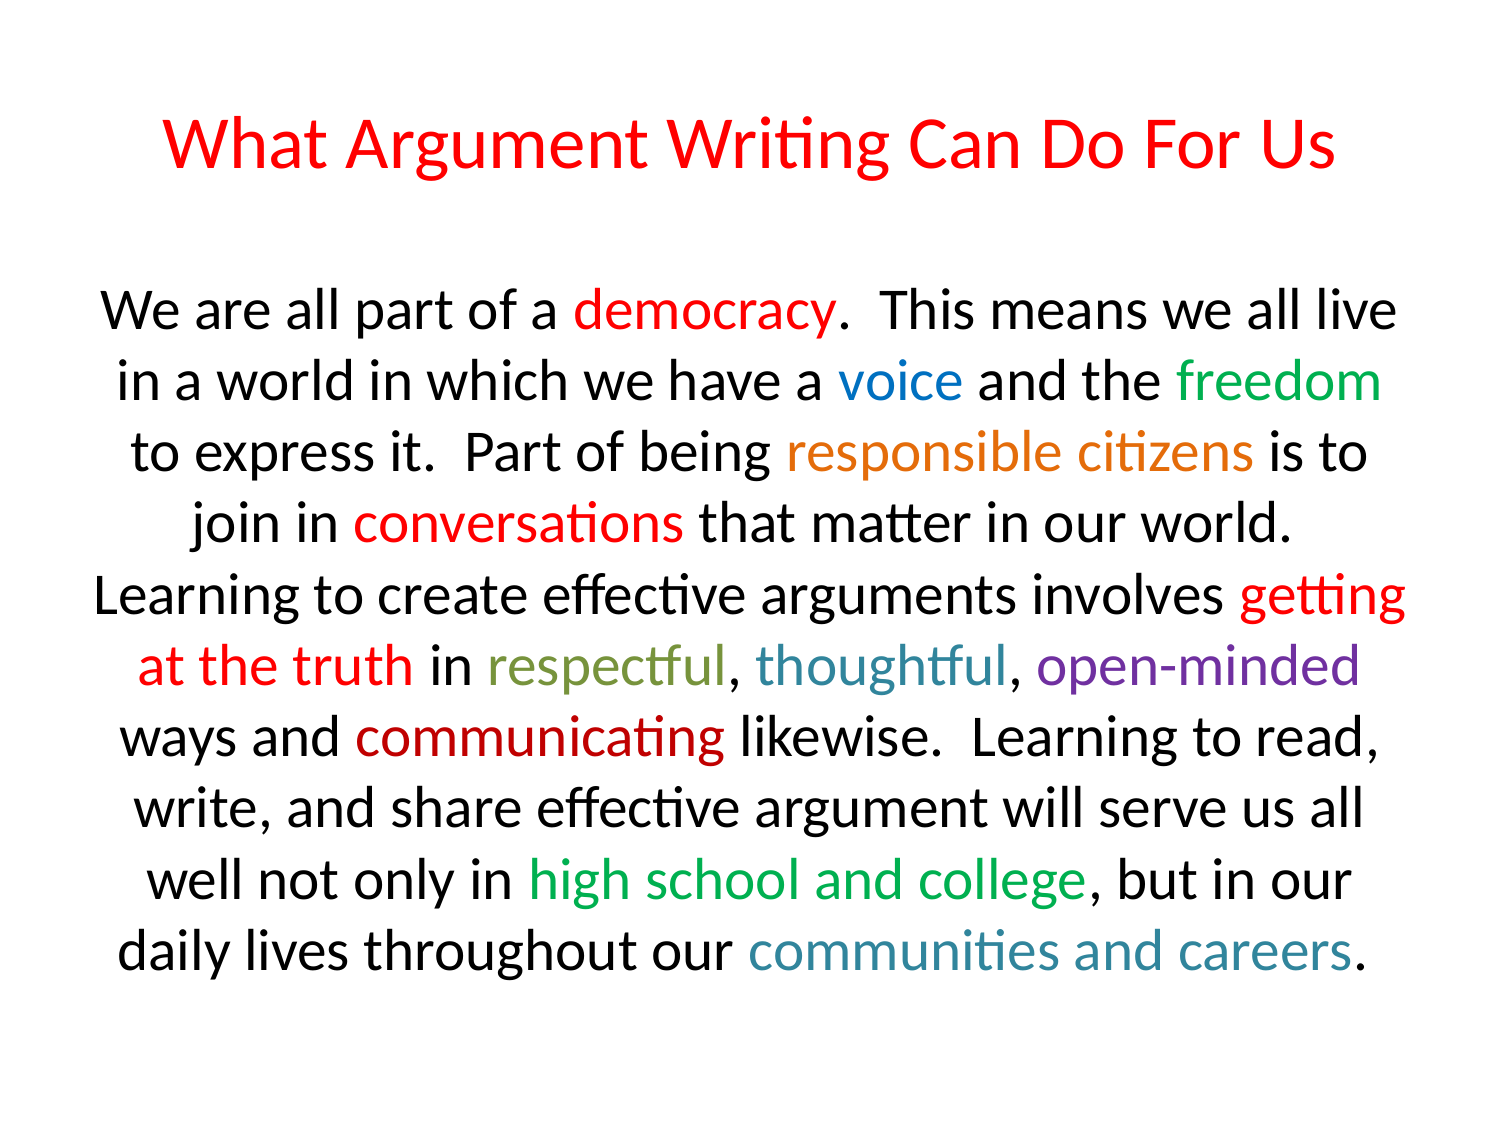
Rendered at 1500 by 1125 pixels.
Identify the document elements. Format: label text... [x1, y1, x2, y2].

title What Argument Writing Can Do For Us [75, 45, 1425, 233]
list We are all part of a democracy. This means we all live in a world in which we have a voice and the freedom to express it. Part of being responsible citizens is to join in conversations that matter in our world. Learning to create effective arguments involves getting at the truth in respectful, thoughtful, open-minded ways and communicating likewise. Learning to read, write, and share effective argument will serve us all well not only in high school and college, but in our daily lives throughout our communities and careers. [75, 262, 1425, 1005]
